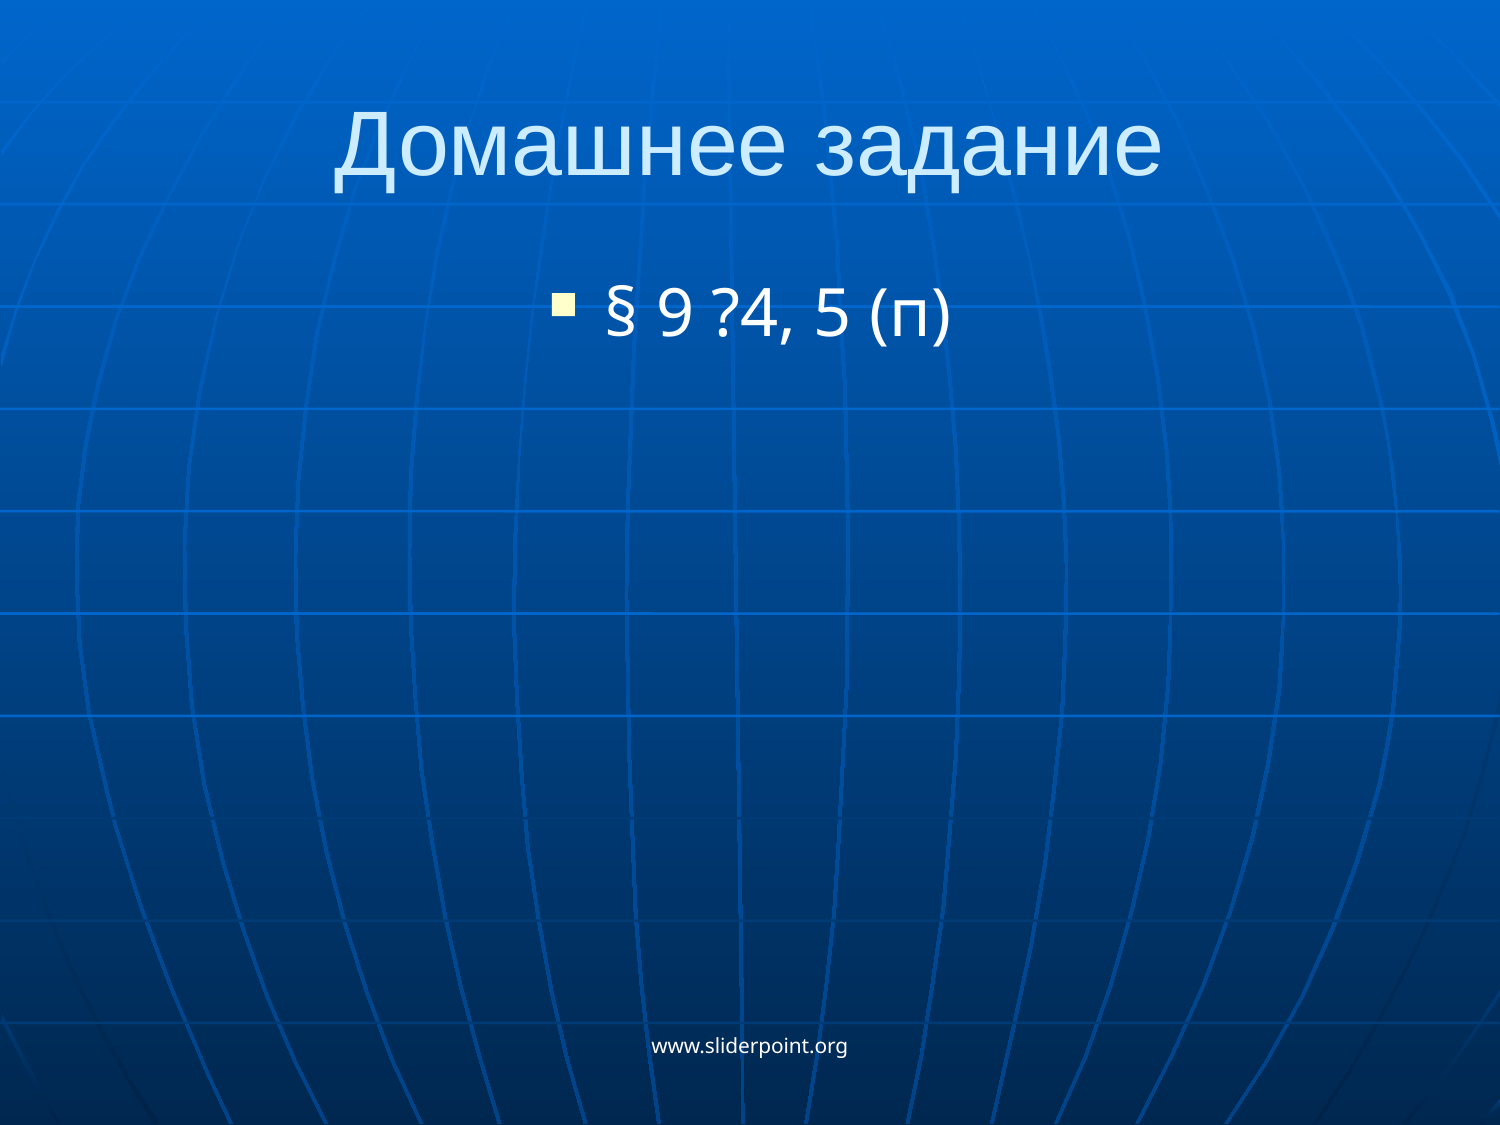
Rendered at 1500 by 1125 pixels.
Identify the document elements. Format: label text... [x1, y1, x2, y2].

list § 9 ?4, 5 (п) [74, 262, 1426, 1006]
footer www.sliderpoint.org [512, 1024, 988, 1101]
title Домашнее задание [74, 45, 1426, 233]
